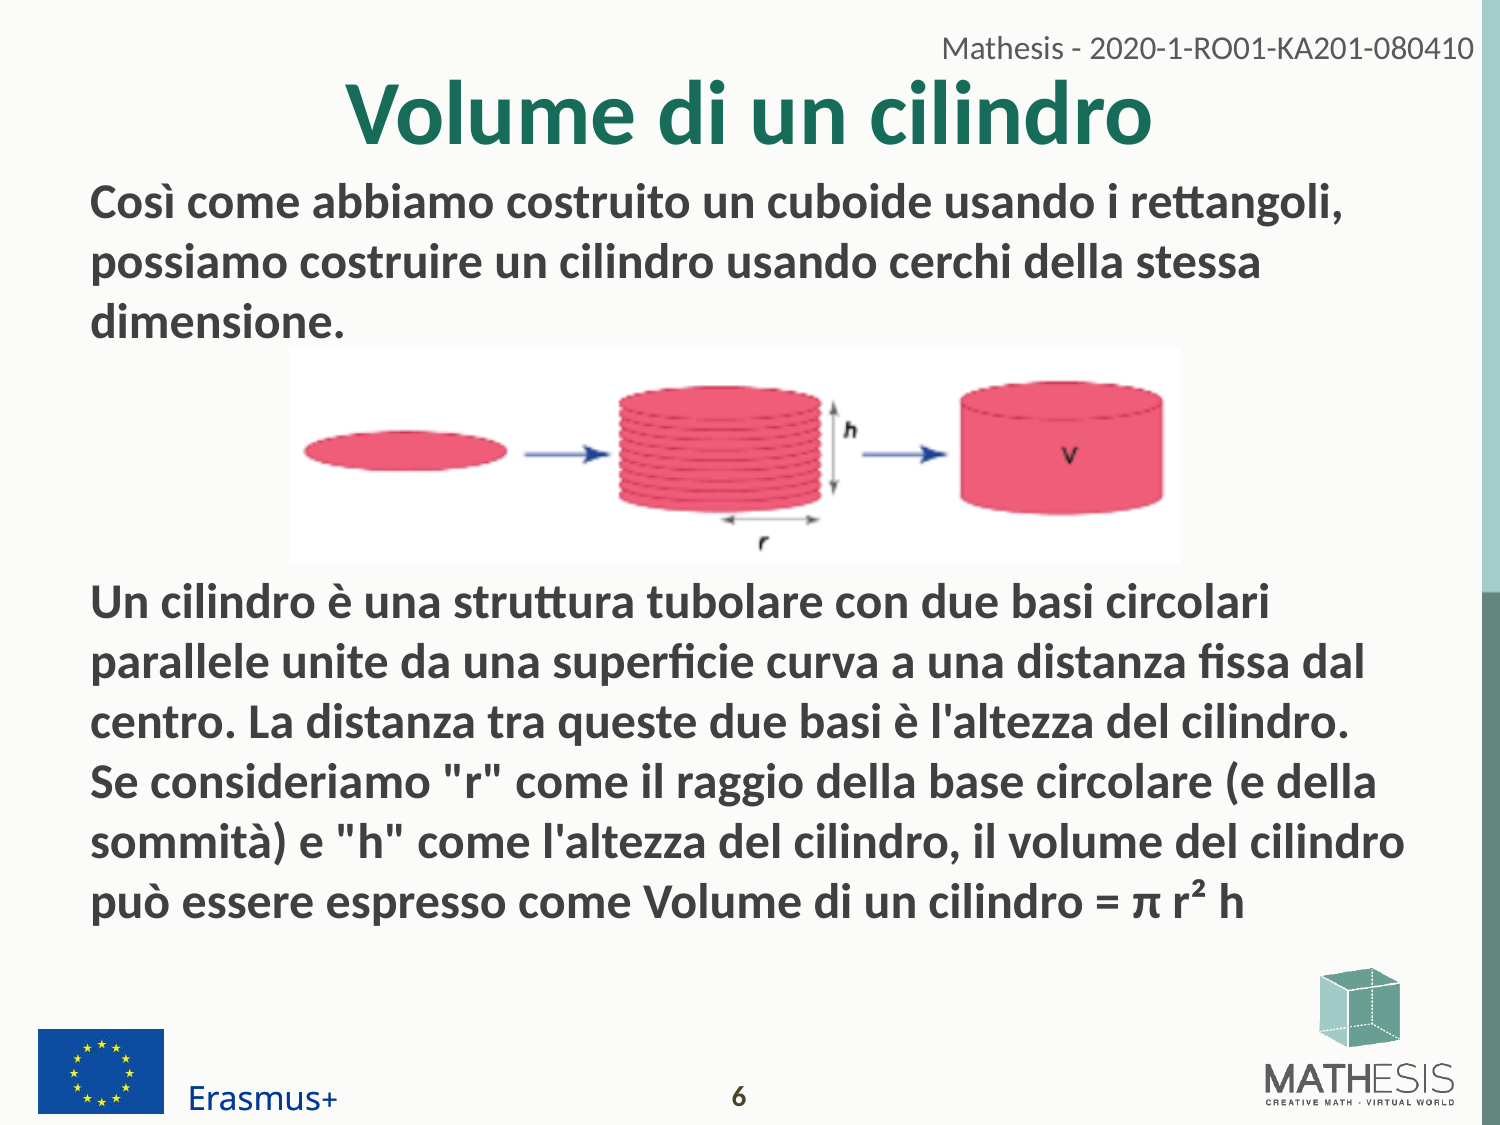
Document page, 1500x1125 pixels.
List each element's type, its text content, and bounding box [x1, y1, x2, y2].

picture [289, 346, 1180, 563]
title Volume di un cilindro [75, 45, 1425, 160]
list Così come abbiamo costruito un cuboide usando i rettangoli, possiamo costruire un cilindro usando cerchi della stessa dimensione. Un cilindro è una struttura tubolare con due basi circolari parallele unite da una superficie curva a una distanza fissa dal centro. La distanza tra queste due basi è l'altezza del cilindro. Se consideriamo "r" come il raggio della base circolare (e della sommità) e "h" come l'altezza del cilindro, il volume del cilindro può essere espresso come Volume di un cilindro = π r² h [75, 160, 1426, 904]
picture [38, 1029, 164, 1114]
